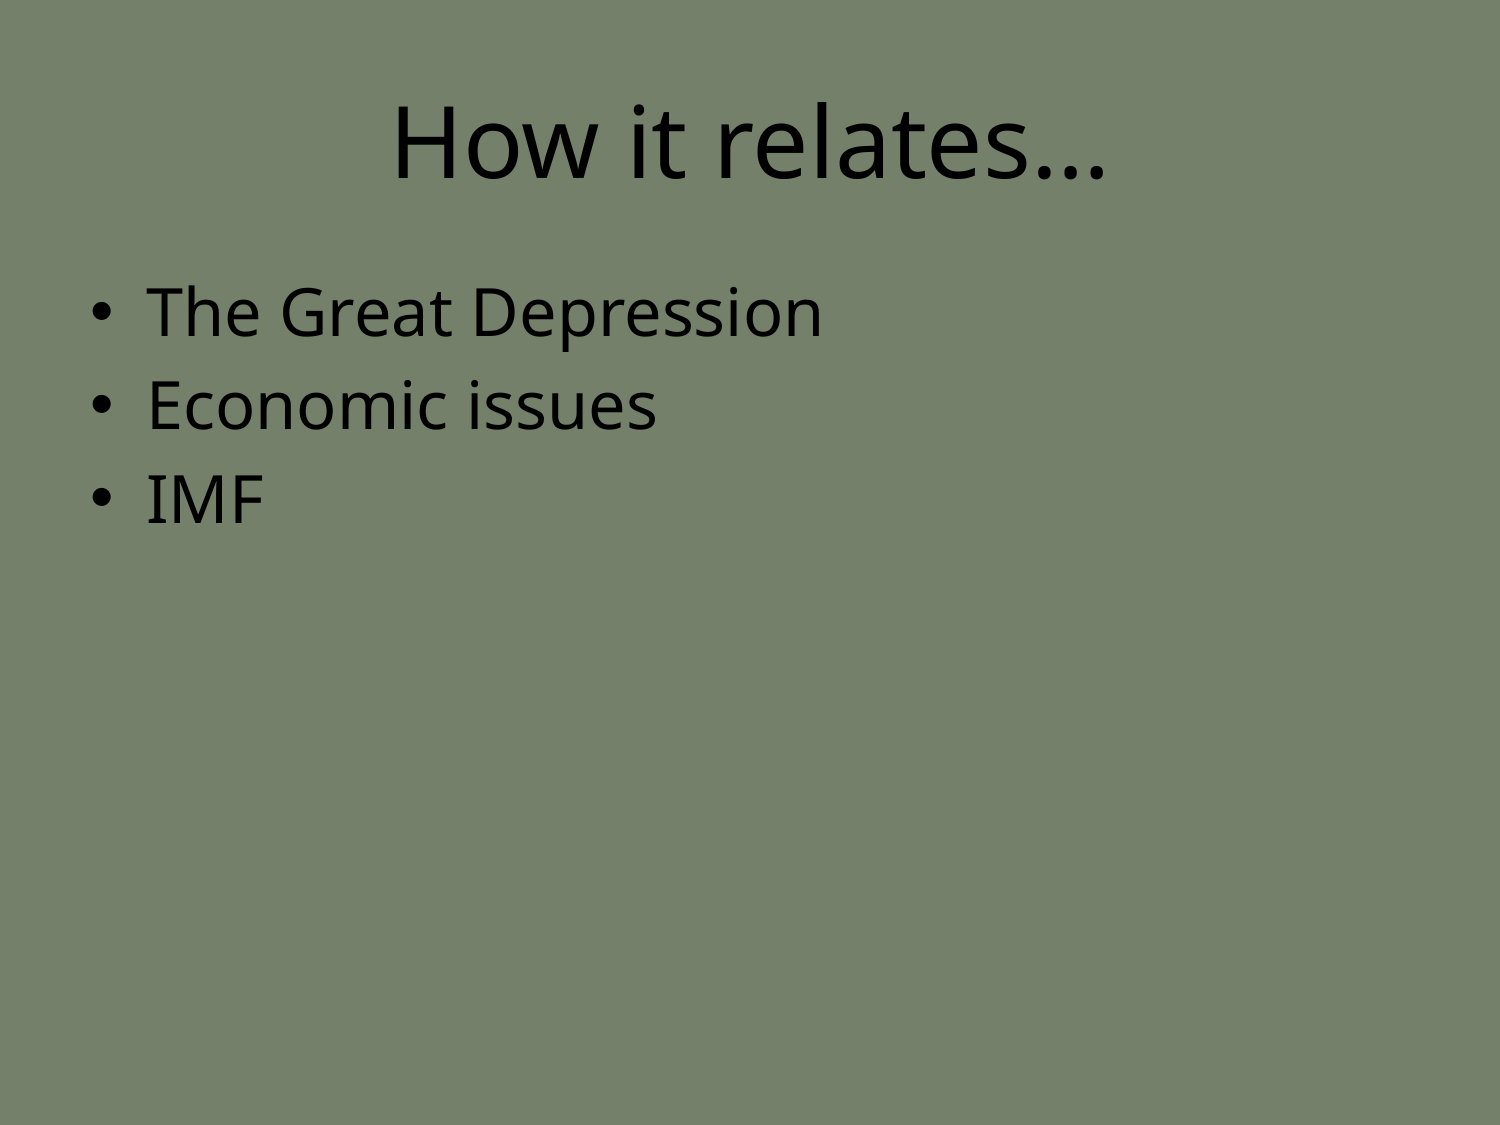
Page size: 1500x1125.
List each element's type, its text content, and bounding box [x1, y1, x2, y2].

list The Great Depression Economic issues IMF [75, 262, 1425, 1005]
title How it relates… [75, 45, 1425, 233]
